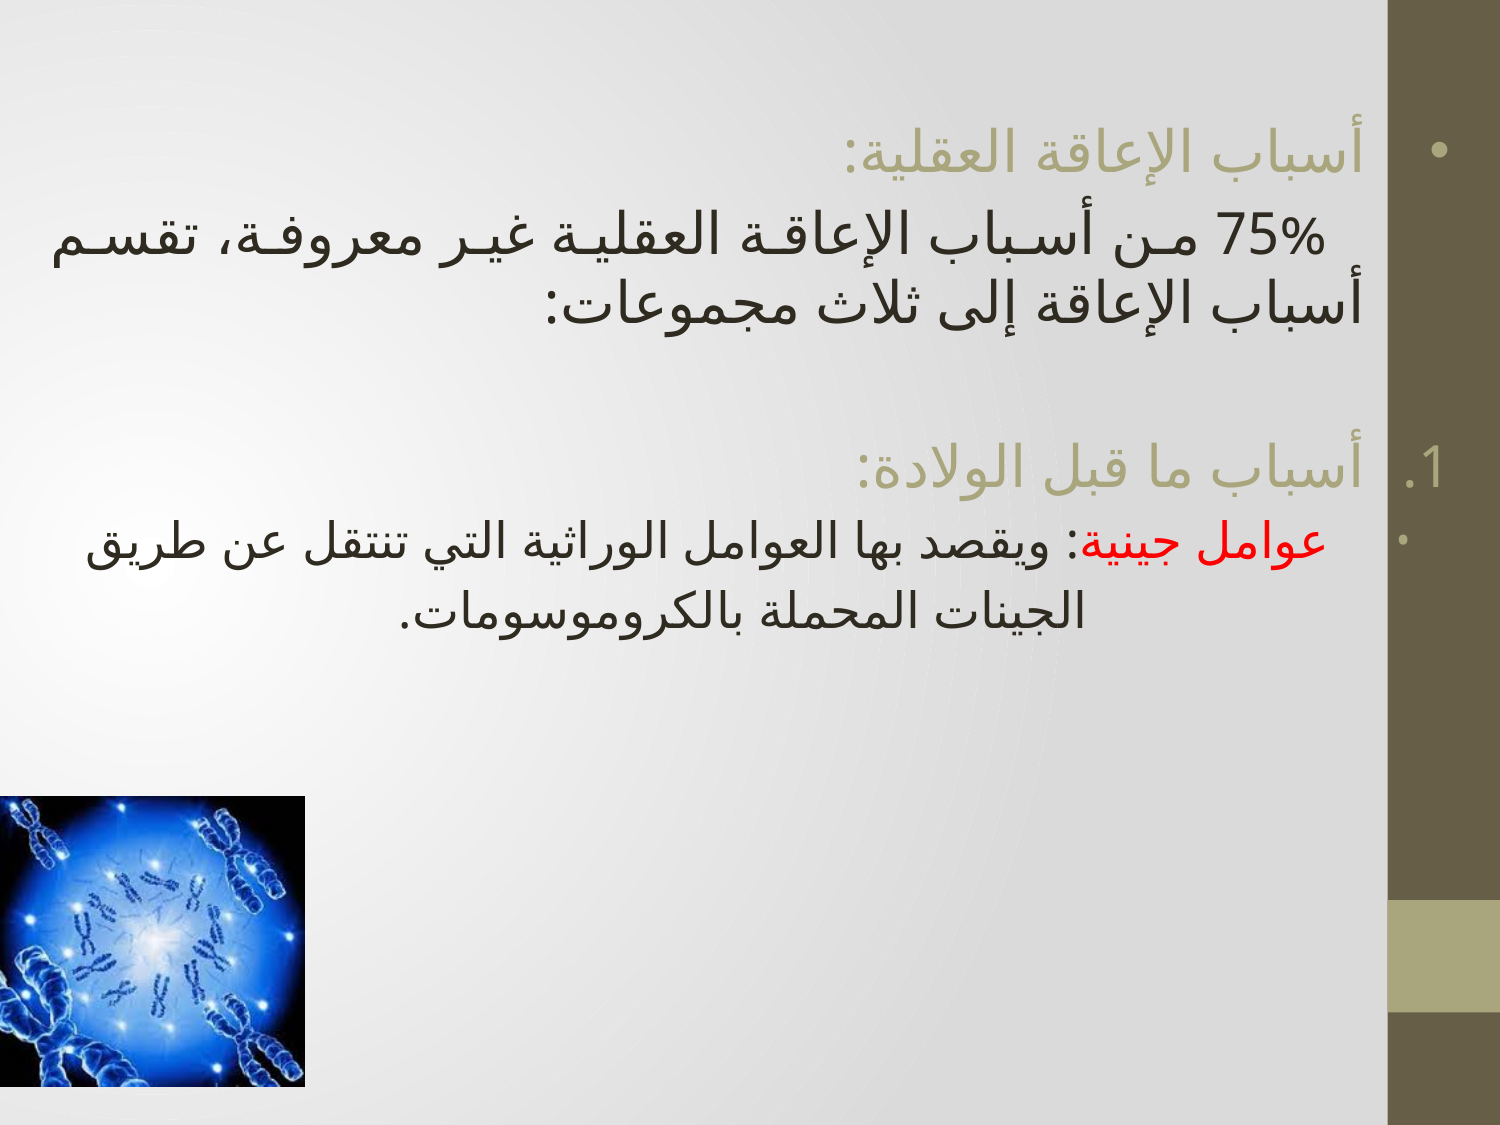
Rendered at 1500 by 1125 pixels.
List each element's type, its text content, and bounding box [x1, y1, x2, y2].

list أسباب الإعاقة العقلية: 75% من أسباب الإعاقة العقلية غير معروفة، تقسم أسباب الإعاقة إلى ثلاث مجموعات: أسباب ما قبل الولادة: عوامل جينية: ويقصد بها العوامل الوراثية التي تنتقل عن طريق الجينات المحملة بالكروموسومات. [35, 35, 1465, 1067]
picture [0, 796, 306, 1088]
